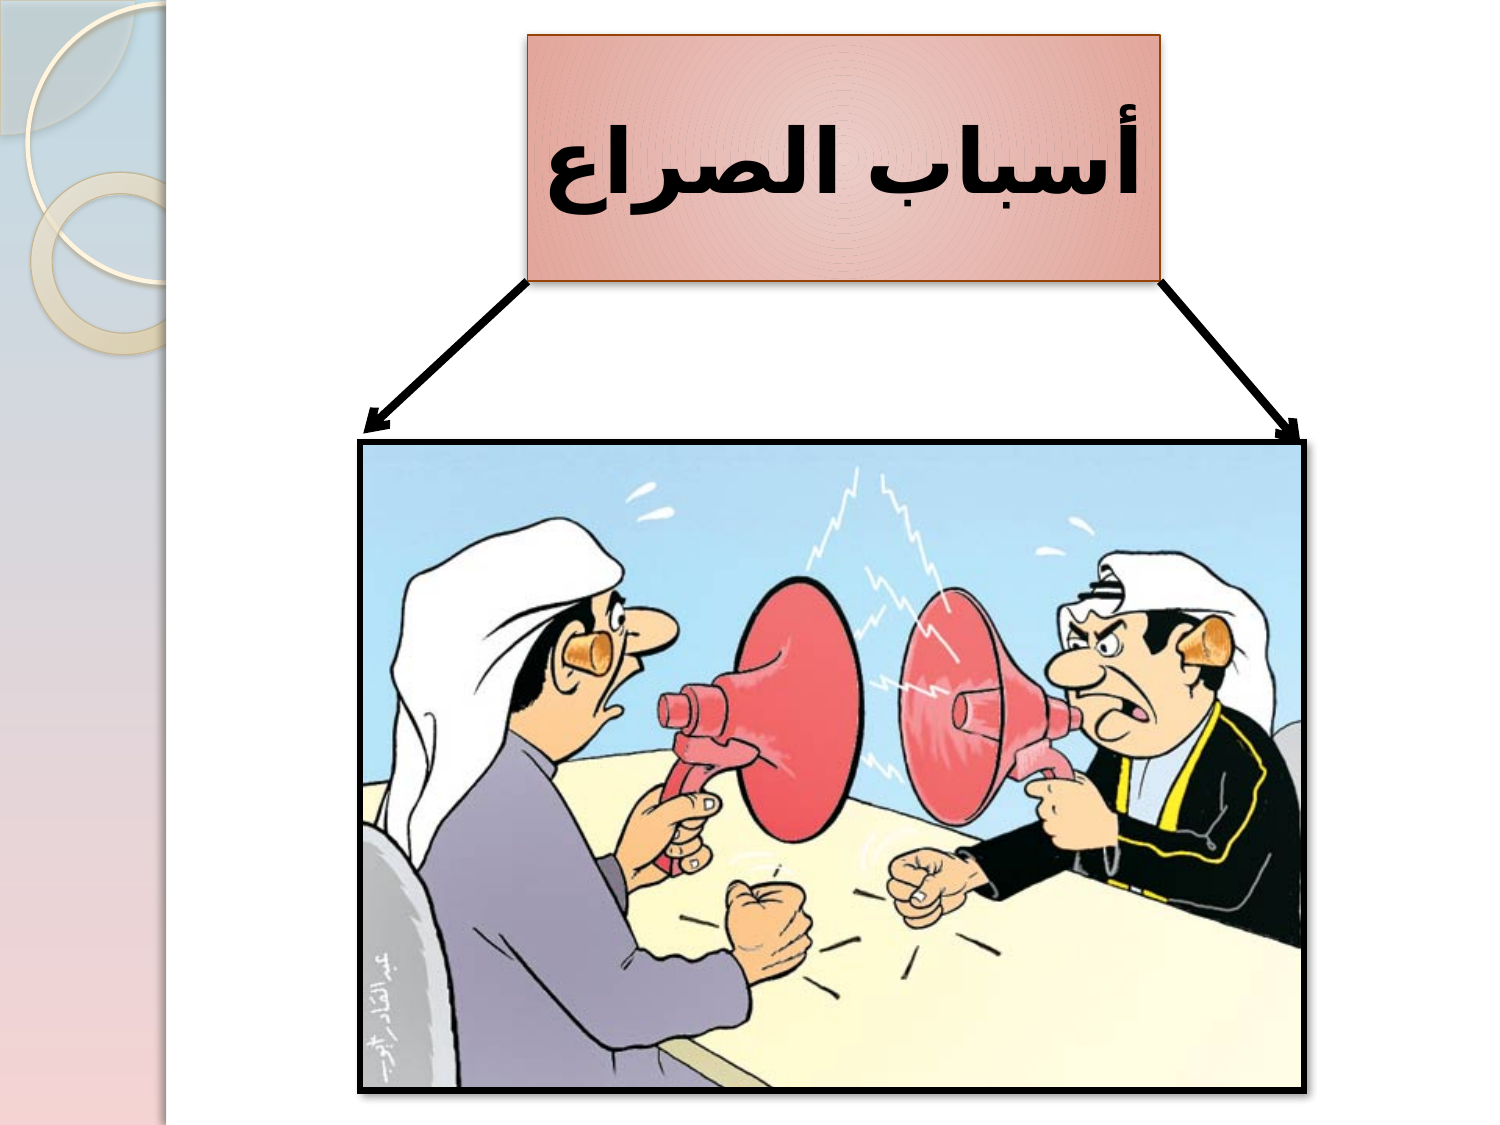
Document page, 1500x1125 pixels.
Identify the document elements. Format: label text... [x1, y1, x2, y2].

text_box أسباب الصراع [527, 34, 1161, 282]
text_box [362, 280, 528, 434]
picture [363, 445, 1302, 1088]
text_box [1148, 292, 1313, 434]
